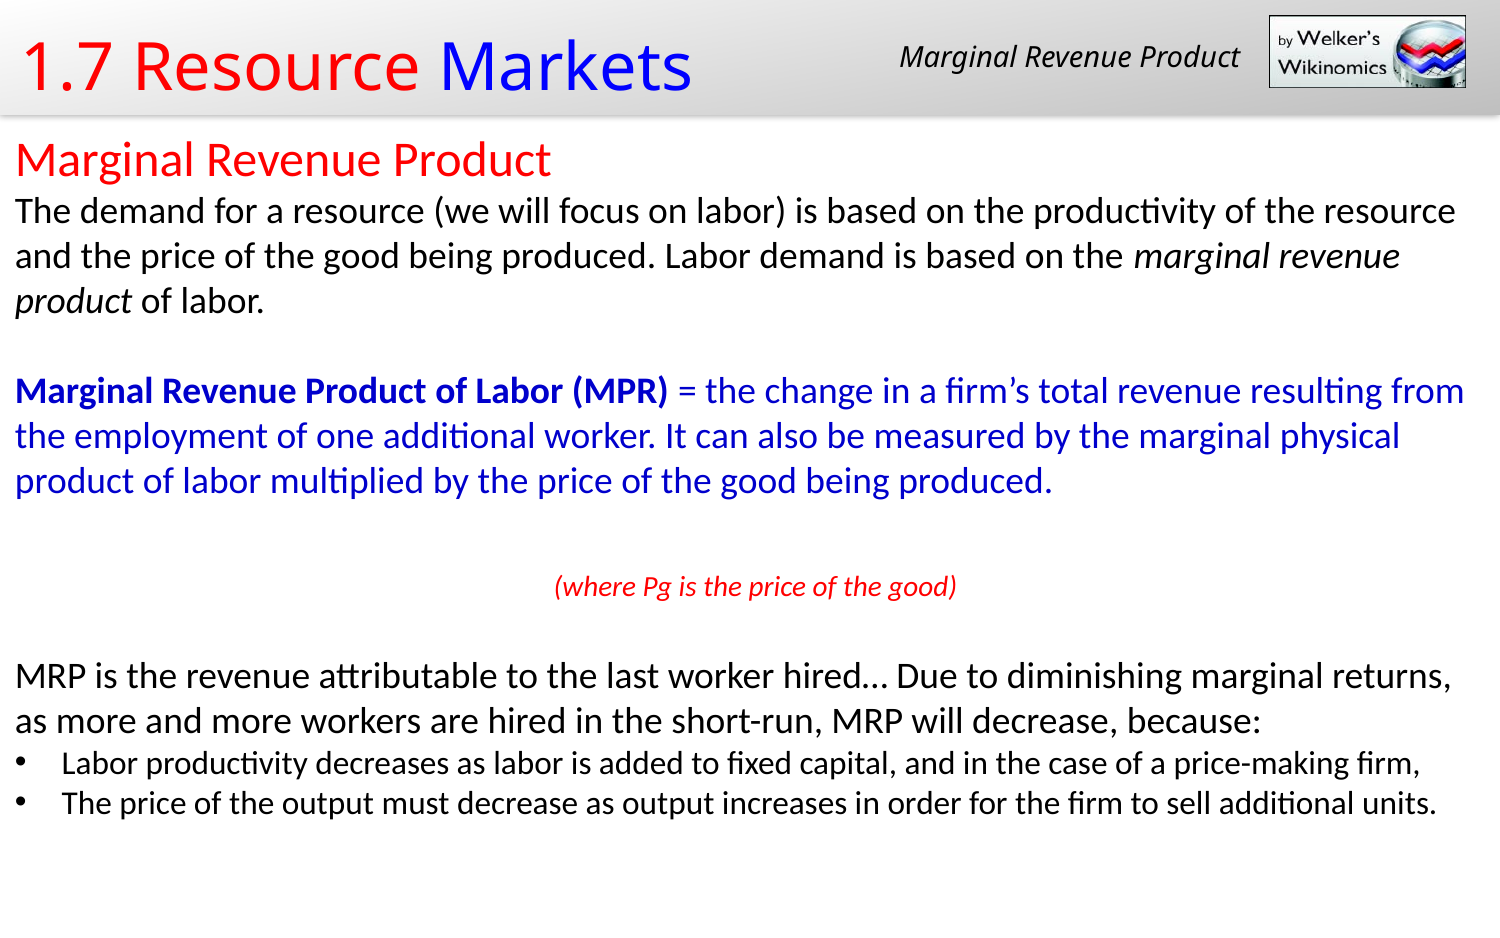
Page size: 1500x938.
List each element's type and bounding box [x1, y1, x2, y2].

text_box [0, 0, 1500, 115]
